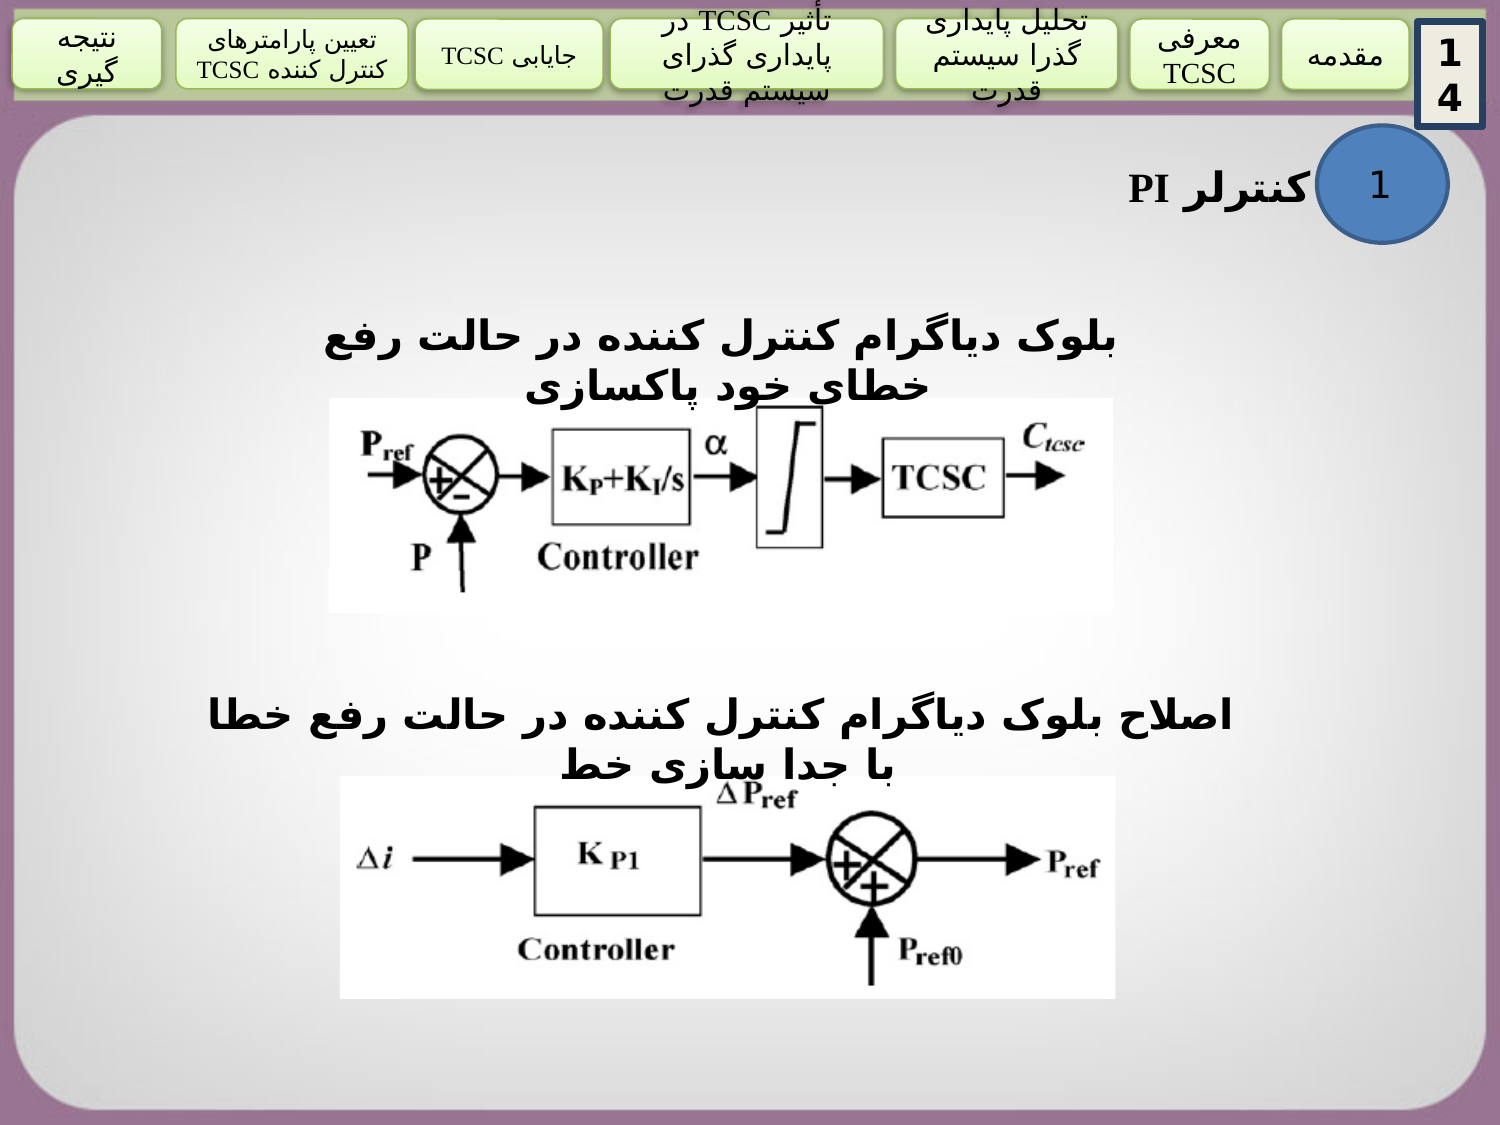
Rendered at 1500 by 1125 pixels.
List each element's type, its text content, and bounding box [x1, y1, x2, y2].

text_box تحلیل پایداری گذرا سیستم قدرت [894, 17, 1119, 90]
text_box نتیجه گیری [11, 17, 163, 90]
text_box تعیین پارامترهای کنترل کننده TCSC [175, 17, 410, 90]
text_box اصلاح بلوک دیاگرام کنترل کننده در حالت رفع خطا با جدا سازی خط [177, 680, 1264, 796]
text_box کنترلر PI [1107, 153, 1332, 219]
text_box مقدمه [1280, 18, 1410, 91]
text_box 1 [1360, 153, 1407, 214]
text_box بلوک دیاگرام کنترل کننده در حالت رفع خطای خود پاکسازی [273, 301, 1168, 417]
text_box 14 [1417, 21, 1483, 127]
text_box تأثیر TCSC در پایداری گذرای سیستم قدرت [609, 17, 885, 90]
picture [0, 0, 1500, 1125]
text_box معرفی TCSC [1129, 18, 1271, 91]
text_box [1324, 123, 1450, 245]
text_box جایابی TCSC [414, 18, 604, 91]
